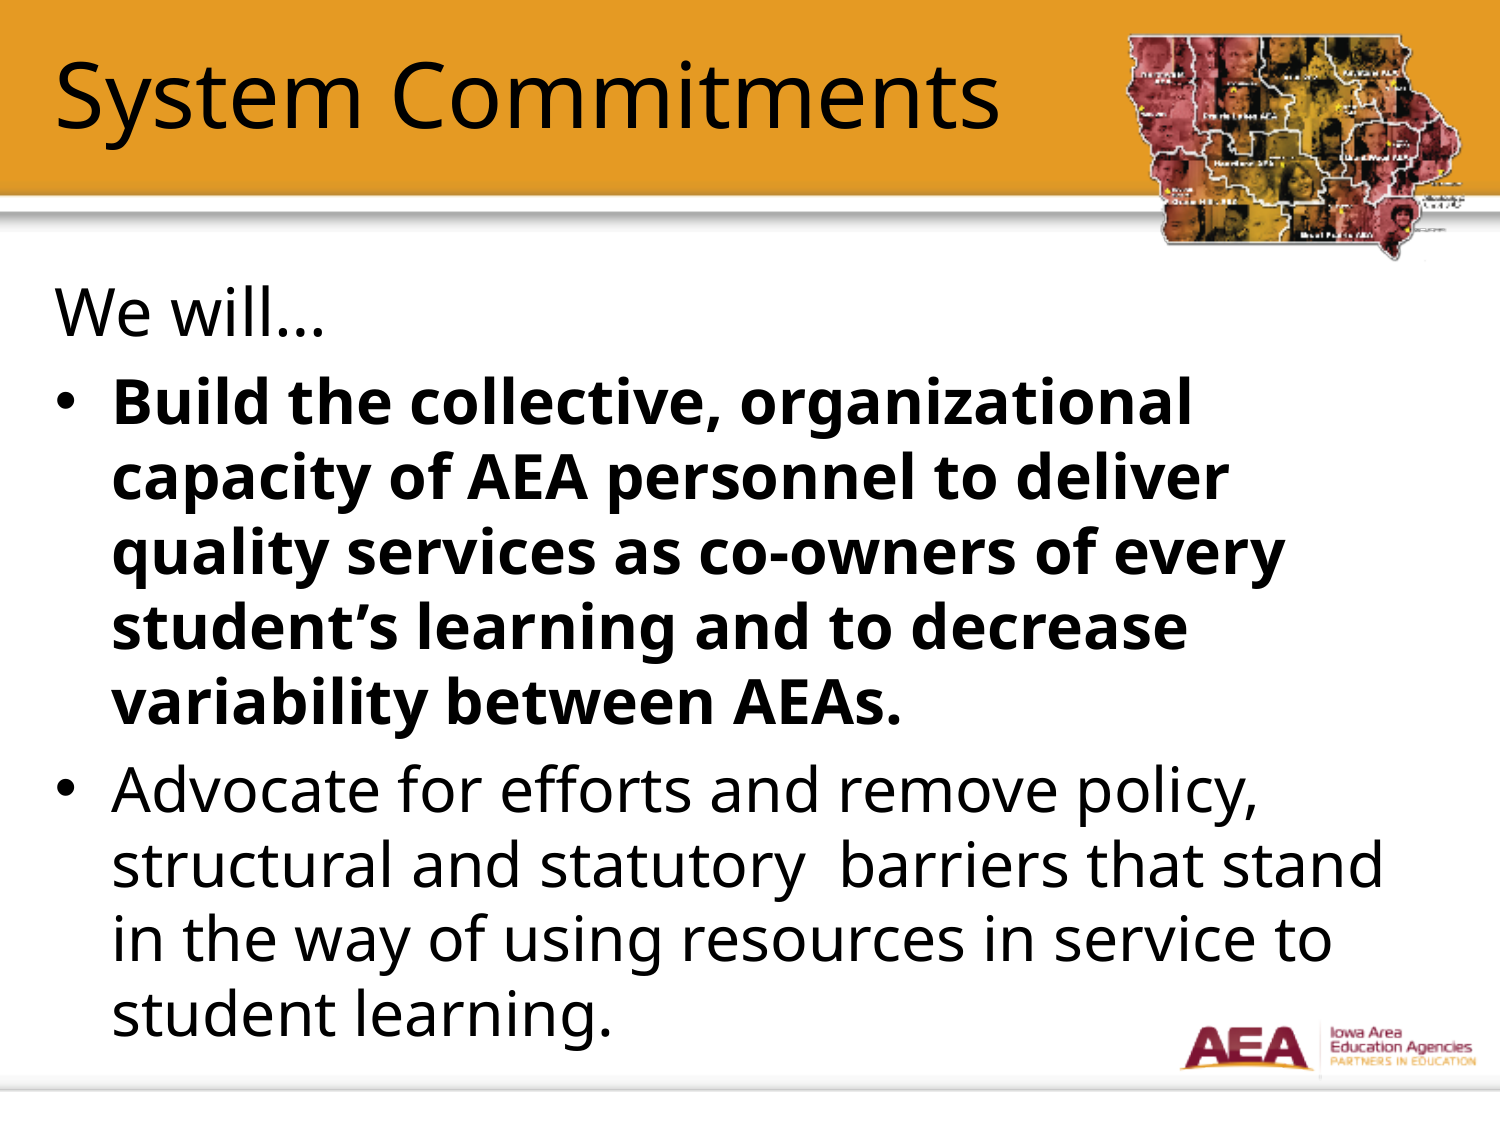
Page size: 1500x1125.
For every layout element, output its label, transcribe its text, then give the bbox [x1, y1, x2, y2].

title System Commitments [40, 29, 1391, 217]
list We will… Build the collective, organizational capacity of AEA personnel to deliver quality services as co-owners of every student’s learning and to decrease variability between AEAs. Advocate for efforts and remove policy, structural and statutory barriers that stand in the way of using resources in service to student learning. [40, 262, 1455, 1005]
picture [0, 0, 1500, 1125]
